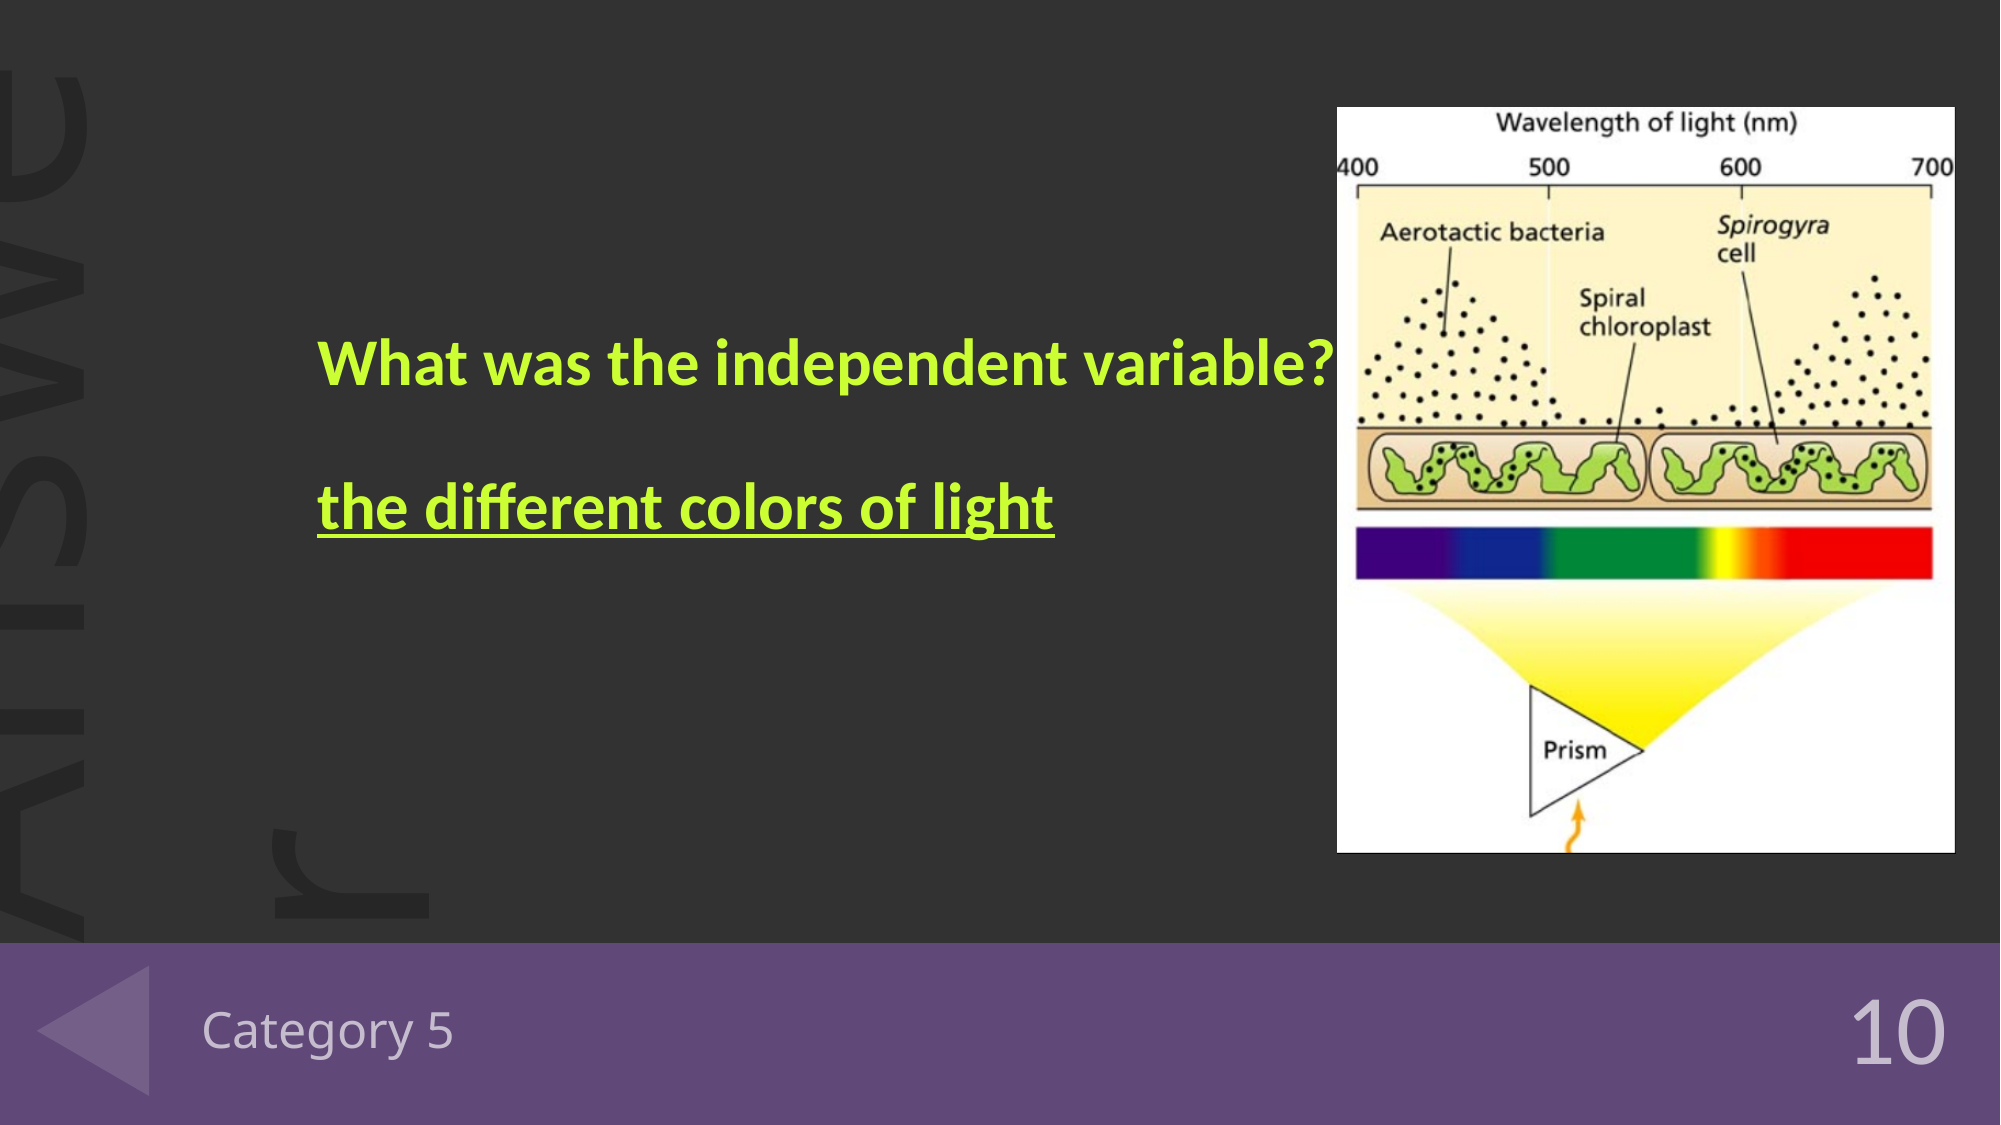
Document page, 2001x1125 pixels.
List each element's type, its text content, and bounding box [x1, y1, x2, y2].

picture [1337, 107, 1956, 854]
list What was the independent variable? the different colors of light [302, 307, 1337, 636]
title Category 5 [185, 967, 1494, 1097]
list 10 [1494, 967, 1963, 1097]
